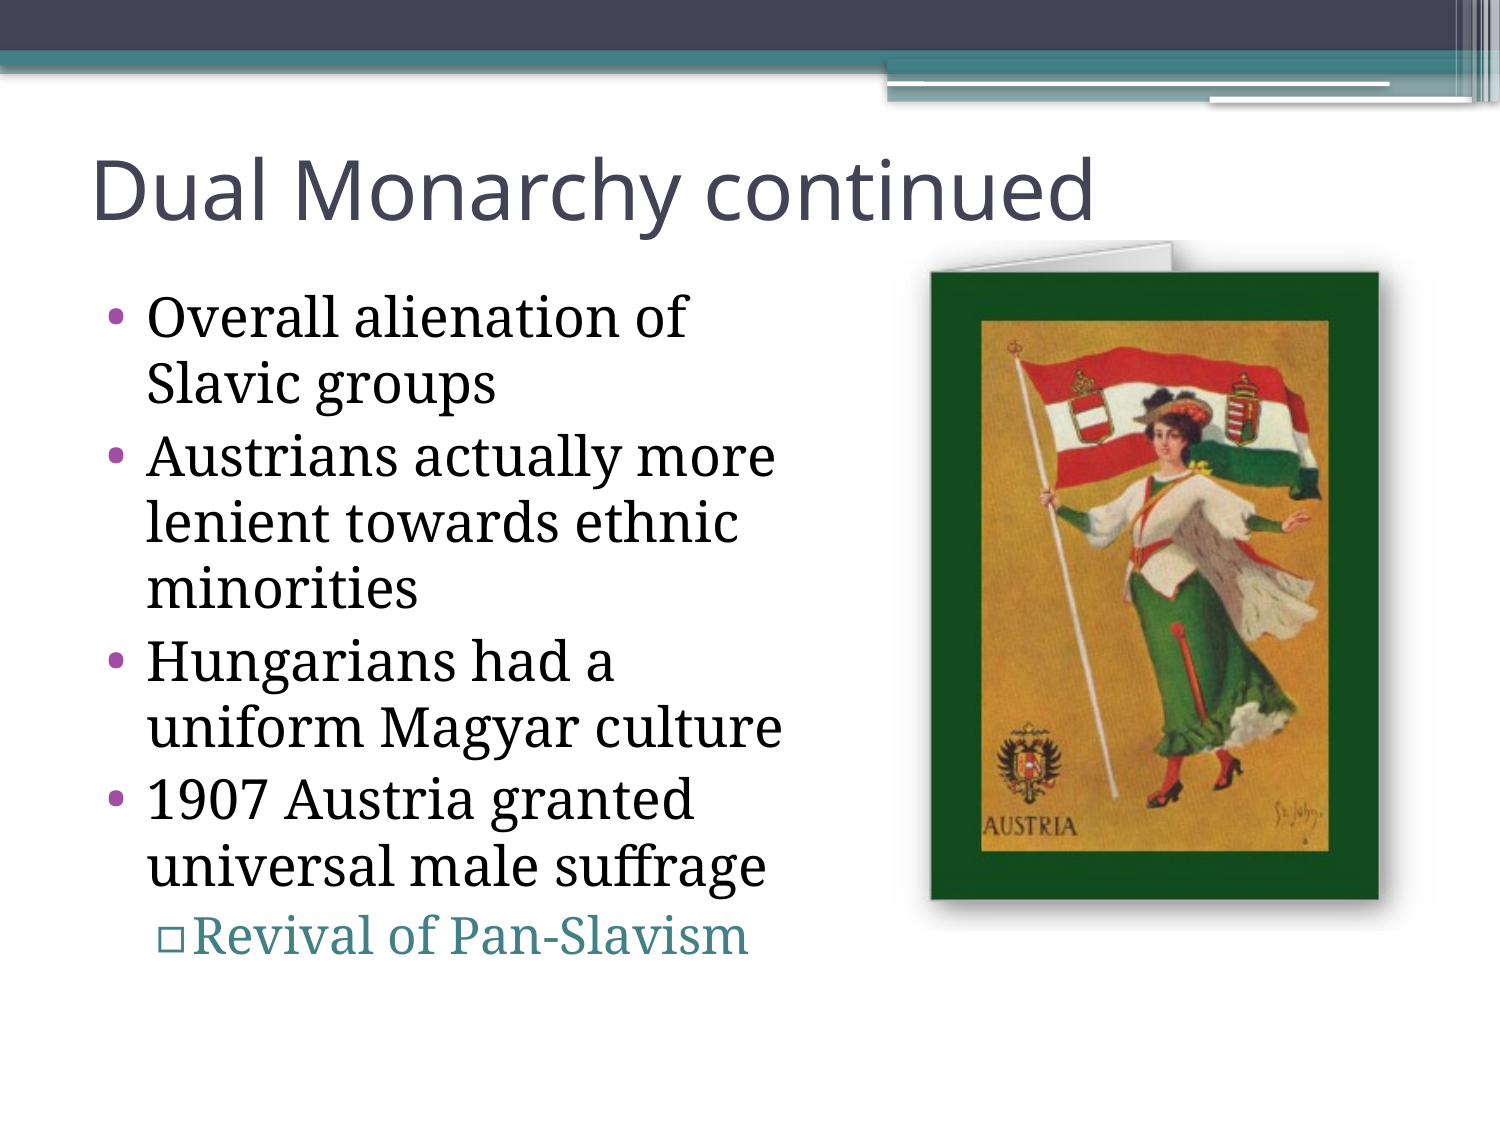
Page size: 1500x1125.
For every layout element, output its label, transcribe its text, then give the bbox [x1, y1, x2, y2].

list Overall alienation of Slavic groups Austrians actually more lenient towards ethnic minorities Hungarians had a uniform Magyar culture 1907 Austria granted universal male suffrage Revival of Pan-Slavism [75, 275, 828, 985]
picture [809, 240, 1500, 932]
title Dual Monarchy continued [75, 99, 1425, 275]
